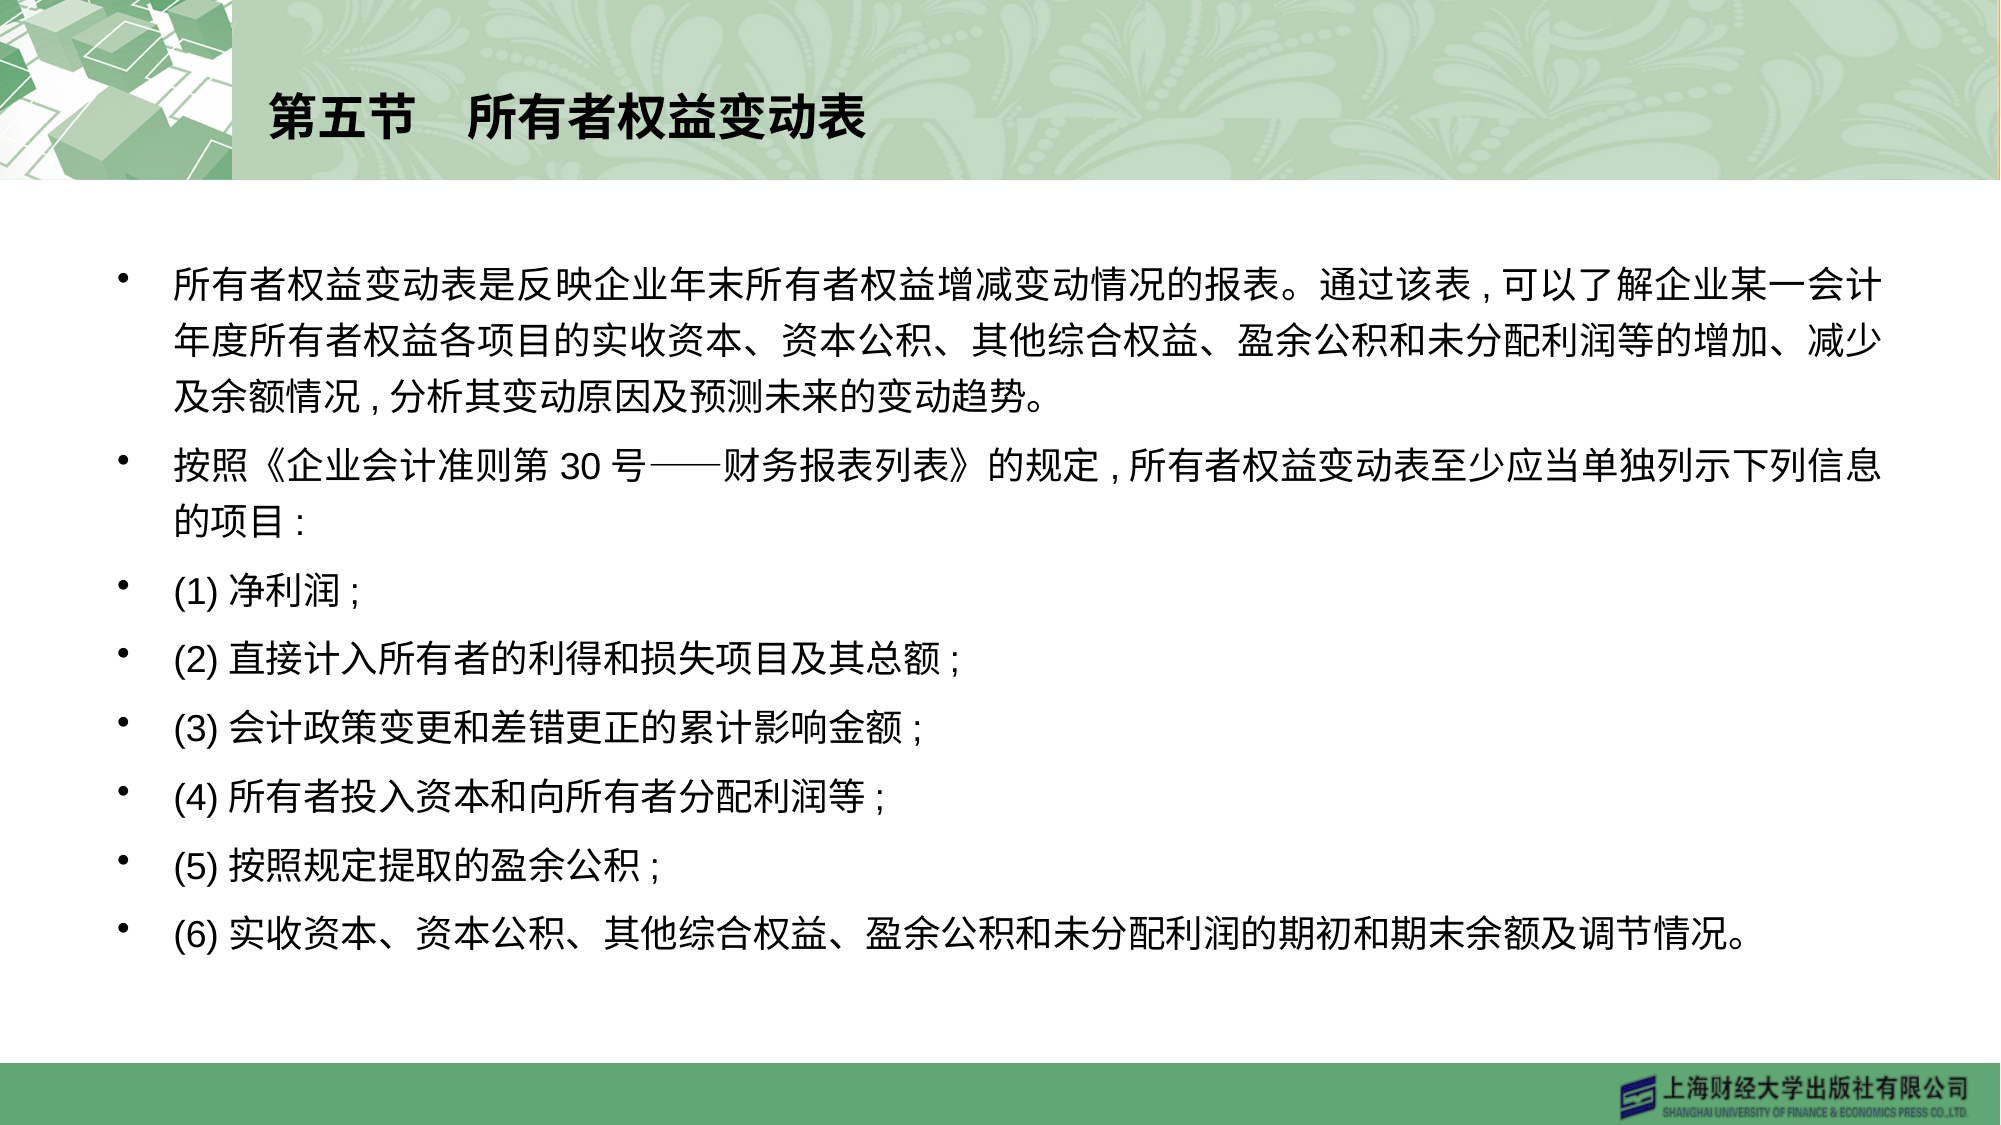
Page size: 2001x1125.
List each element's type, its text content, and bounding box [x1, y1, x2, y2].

list 所有者权益变动表是反映企业年末所有者权益增减变动情况的报表。通过该表,可以了解企业某一会计年度所有者权益各项目的实收资本、资本公积、其他综合权益、盈余公积和未分配利润等的增加、减少及余额情况,分析其变动原因及预测未来的变动趋势。 按照《企业会计准则第30号——财务报表列表》的规定,所有者权益变动表至少应当单独列示下列信息的项目: (1)净利润; (2)直接计入所有者的利得和损失项目及其总额; (3)会计政策变更和差错更正的累计影响金额; (4)所有者投入资本和向所有者分配利润等; (5)按照规定提取的盈余公积; (6)实收资本、资本公积、其他综合权益、盈余公积和未分配利润的期初和期末余额及调节情况。 [102, 241, 1898, 1065]
picture [0, 0, 2001, 1125]
title 第五节 所有者权益变动表 [252, 64, 1609, 168]
